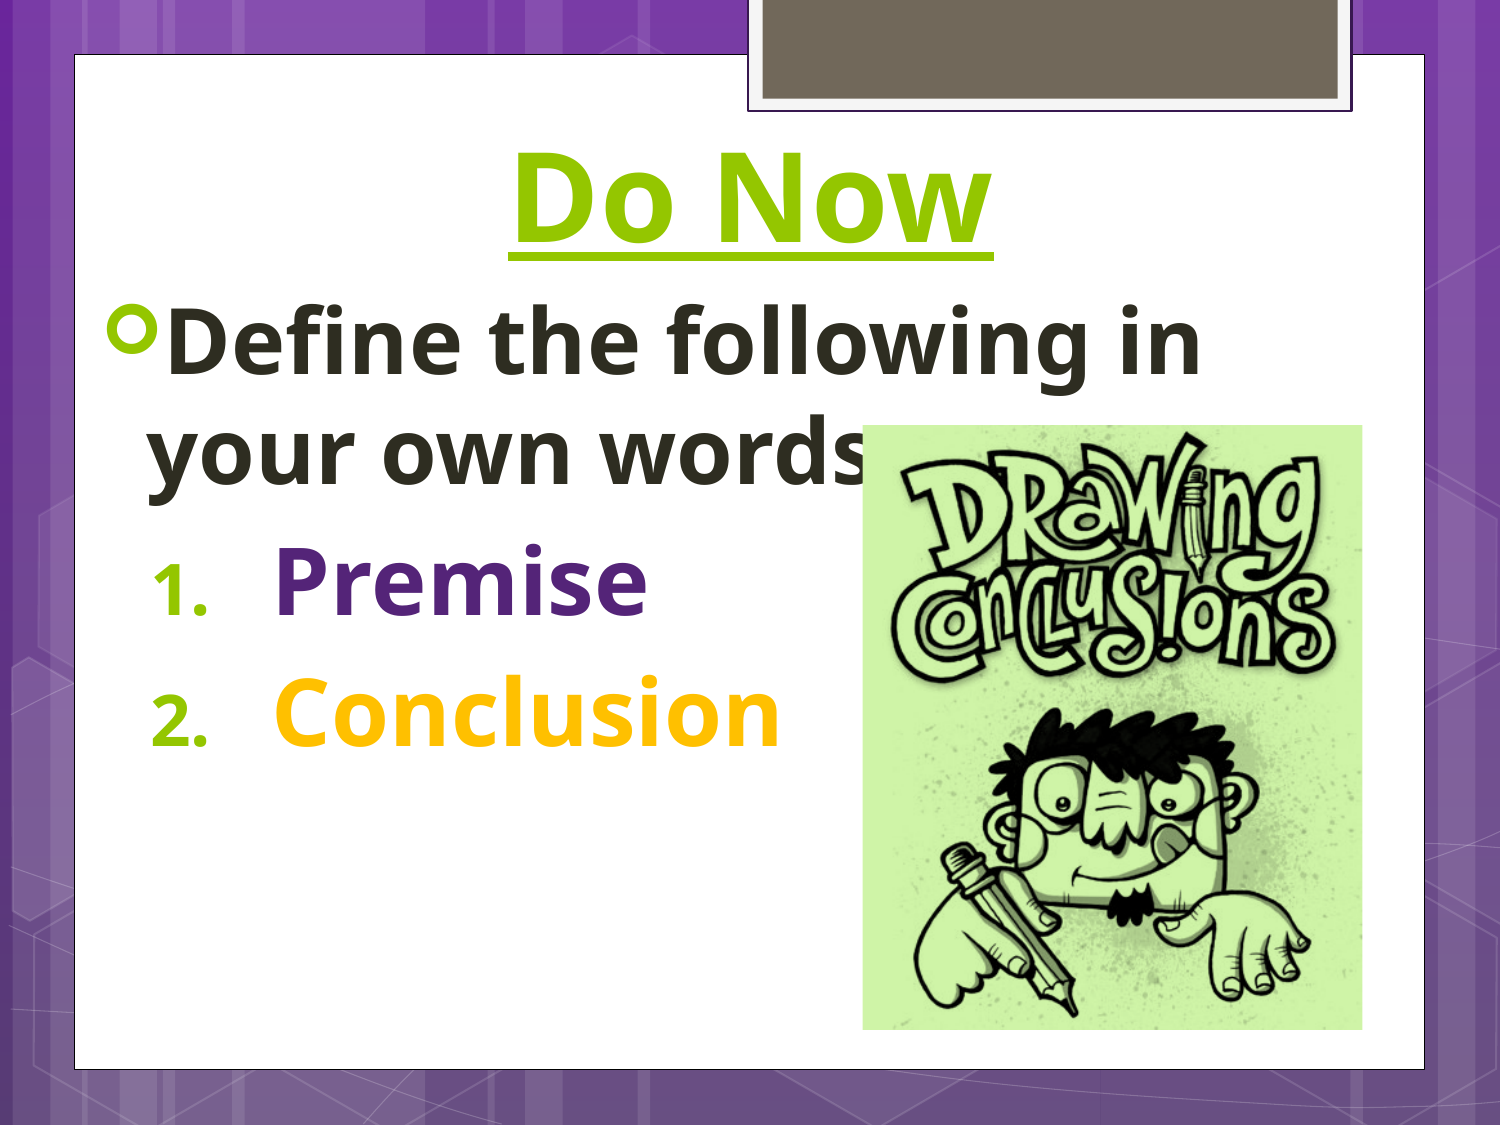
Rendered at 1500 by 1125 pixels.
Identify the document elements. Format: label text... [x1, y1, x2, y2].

list Define the following in your own words Premise Conclusion [75, 275, 1363, 863]
picture [862, 424, 1363, 1031]
title Do Now [174, 87, 1328, 275]
